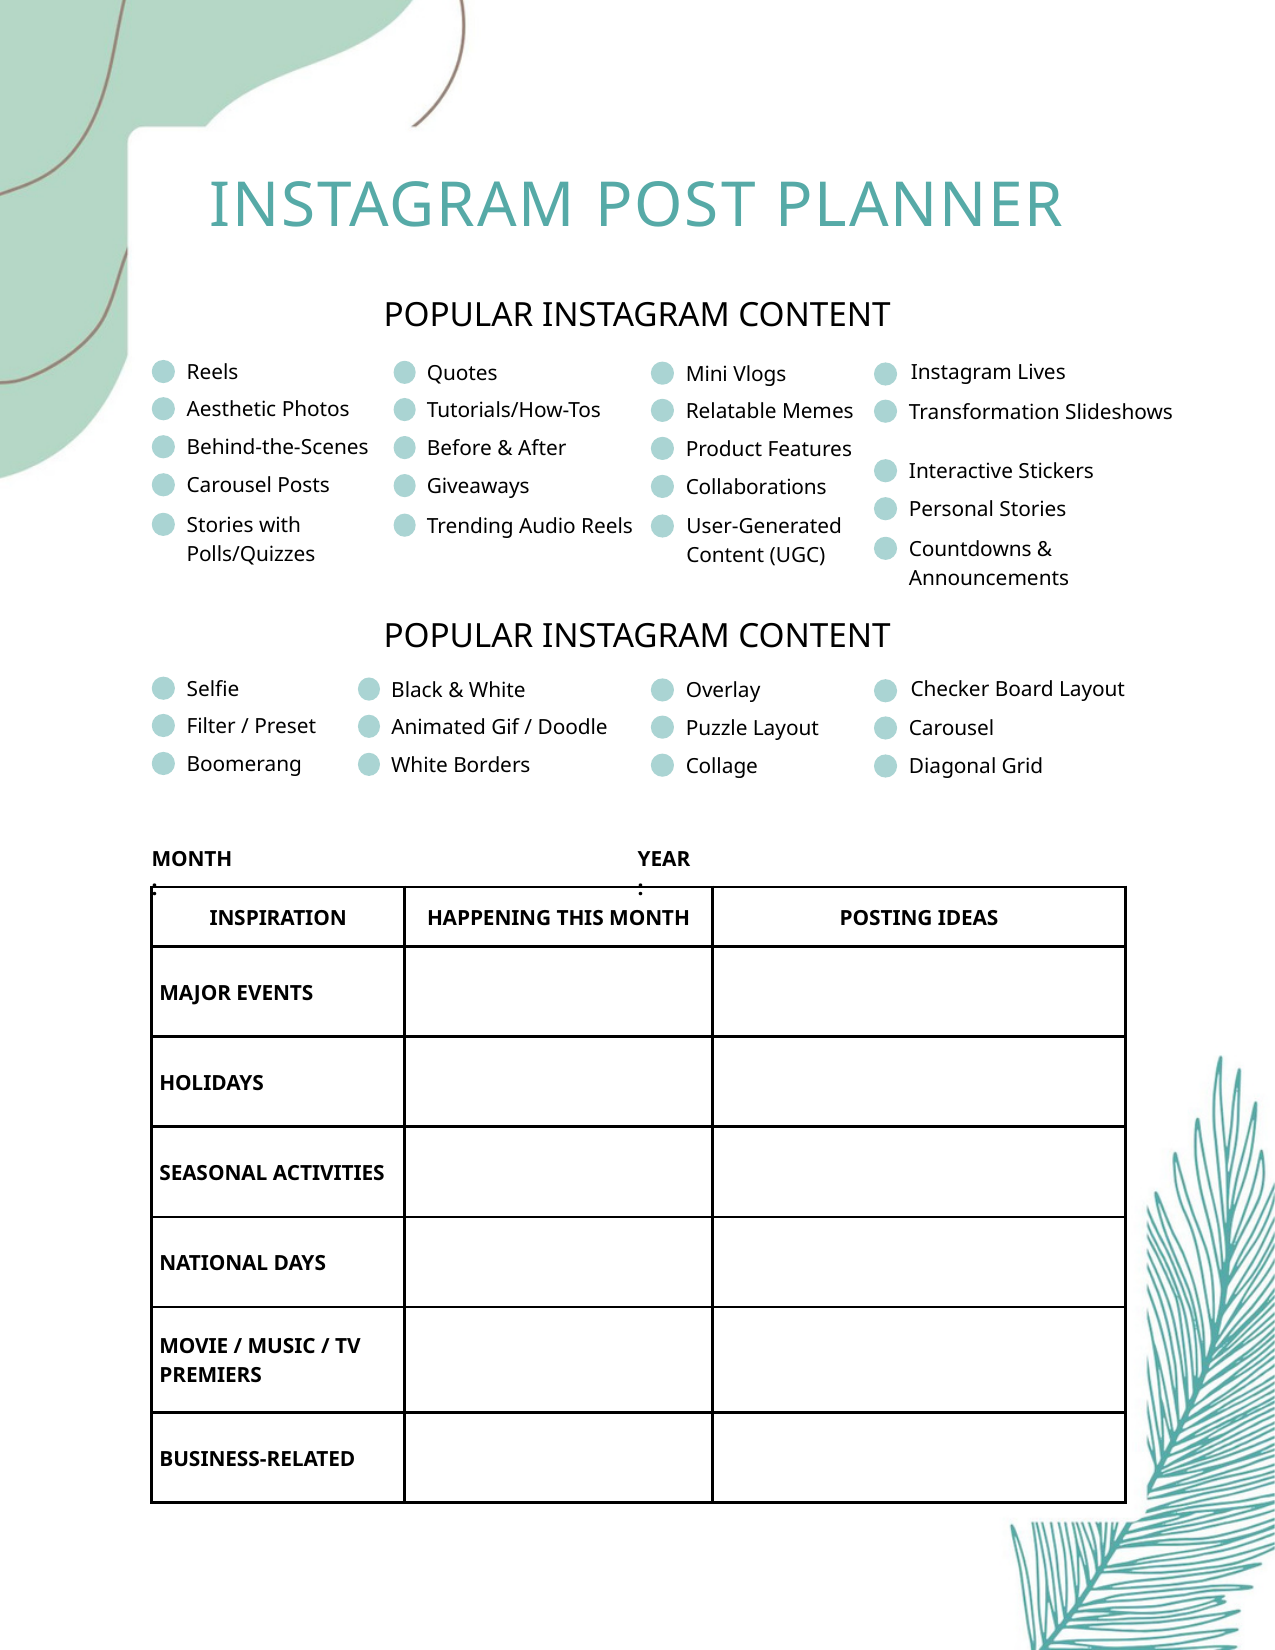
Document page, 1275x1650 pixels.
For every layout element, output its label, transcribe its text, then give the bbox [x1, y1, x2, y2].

text_box Product Features [685, 431, 875, 461]
text_box Trending Audio Reels [426, 508, 649, 538]
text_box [873, 362, 898, 386]
text_box Before & After [426, 430, 649, 460]
table_cell SEASONAL ACTIVITIES [153, 1128, 403, 1216]
text_box Transformation Slideshows [908, 394, 1176, 424]
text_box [650, 514, 675, 538]
table_cell [406, 1414, 711, 1501]
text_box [650, 715, 675, 739]
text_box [650, 398, 675, 423]
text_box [873, 496, 898, 521]
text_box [873, 754, 898, 778]
text_box Tutorials/How-Tos [426, 392, 649, 422]
text_box Instagram Lives [910, 354, 1100, 384]
text_box Relatable Memes [685, 393, 875, 423]
text_box Personal Stories [908, 491, 1102, 521]
text_box Aesthetic Photos [186, 391, 371, 421]
text_box Boomerang [186, 746, 394, 776]
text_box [151, 676, 176, 701]
text_box Diagonal Grid [908, 748, 1148, 778]
table_cell MAJOR EVENTS [153, 948, 403, 1035]
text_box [393, 360, 416, 385]
text_box INSTAGRAM POST PLANNER [127, 177, 1148, 239]
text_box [393, 435, 416, 460]
text_box YEAR: [637, 841, 696, 900]
text_box Stories with Polls/Quizzes [186, 507, 338, 566]
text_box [873, 458, 898, 483]
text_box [151, 751, 176, 776]
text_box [650, 474, 675, 499]
table_cell [406, 948, 711, 1035]
table_cell [714, 1414, 1124, 1501]
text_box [650, 361, 675, 385]
table_cell [406, 1218, 711, 1306]
table_cell NATIONAL DAYS [153, 1218, 403, 1306]
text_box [357, 714, 381, 739]
text_box Collage [685, 748, 875, 778]
table_header INSPIRATION [153, 888, 403, 945]
text_box POPULAR INSTAGRAM CONTENT [127, 286, 1148, 334]
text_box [151, 359, 176, 384]
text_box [650, 678, 675, 702]
text_box Filter / Preset [186, 708, 371, 738]
table_cell [714, 1308, 1124, 1411]
text_box User-Generated Content (UGC) [686, 508, 874, 567]
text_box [151, 713, 176, 738]
text_box Reels [186, 354, 390, 384]
table_header HAPPENING THIS MONTH [406, 888, 711, 945]
text_box Overlay [685, 672, 875, 702]
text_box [393, 513, 416, 537]
text_box Checker Board Layout [910, 671, 1176, 701]
text_box Carousel [908, 710, 1211, 740]
text_box Selfie [186, 671, 390, 701]
table_cell [406, 1038, 711, 1125]
table_cell BUSINESS-RELATED [153, 1414, 403, 1501]
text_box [873, 399, 898, 423]
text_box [873, 678, 898, 703]
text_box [393, 473, 416, 498]
text_box Puzzle Layout [685, 710, 875, 740]
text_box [151, 434, 176, 459]
text_box Carousel Posts [186, 467, 356, 497]
text_box MONTH: [151, 841, 233, 900]
text_box Black & White [391, 671, 614, 702]
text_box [151, 512, 176, 537]
table_header POSTING IDEAS [714, 888, 1124, 945]
table_cell [714, 948, 1124, 1035]
text_box Quotes [426, 355, 649, 385]
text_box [650, 436, 675, 461]
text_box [357, 677, 381, 701]
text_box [873, 536, 898, 561]
text_box Behind-the-Scenes [186, 429, 394, 459]
text_box Mini Vlogs [685, 356, 875, 386]
text_box Countdowns & Announcements [908, 531, 1094, 590]
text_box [151, 396, 176, 421]
text_box Collaborations [685, 469, 875, 499]
table_cell [406, 1308, 711, 1411]
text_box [151, 472, 176, 497]
text_box POPULAR INSTAGRAM CONTENT [127, 607, 1148, 654]
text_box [393, 397, 416, 422]
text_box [873, 716, 898, 740]
text_box Interactive Stickers [908, 453, 1148, 483]
table_cell MOVIE / MUSIC / TV PREMIERS [153, 1308, 403, 1411]
table_cell [714, 1038, 1124, 1125]
table_cell [714, 1218, 1124, 1306]
text_box Animated Gif / Doodle [391, 709, 639, 739]
table_cell HOLIDAYS [153, 1038, 403, 1125]
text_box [357, 752, 381, 777]
table_cell [406, 1128, 711, 1216]
text_box White Borders [391, 747, 614, 777]
table_cell [714, 1128, 1124, 1216]
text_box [650, 753, 675, 777]
text_box [0, 0, 1275, 1650]
text_box Giveaways [426, 468, 649, 498]
